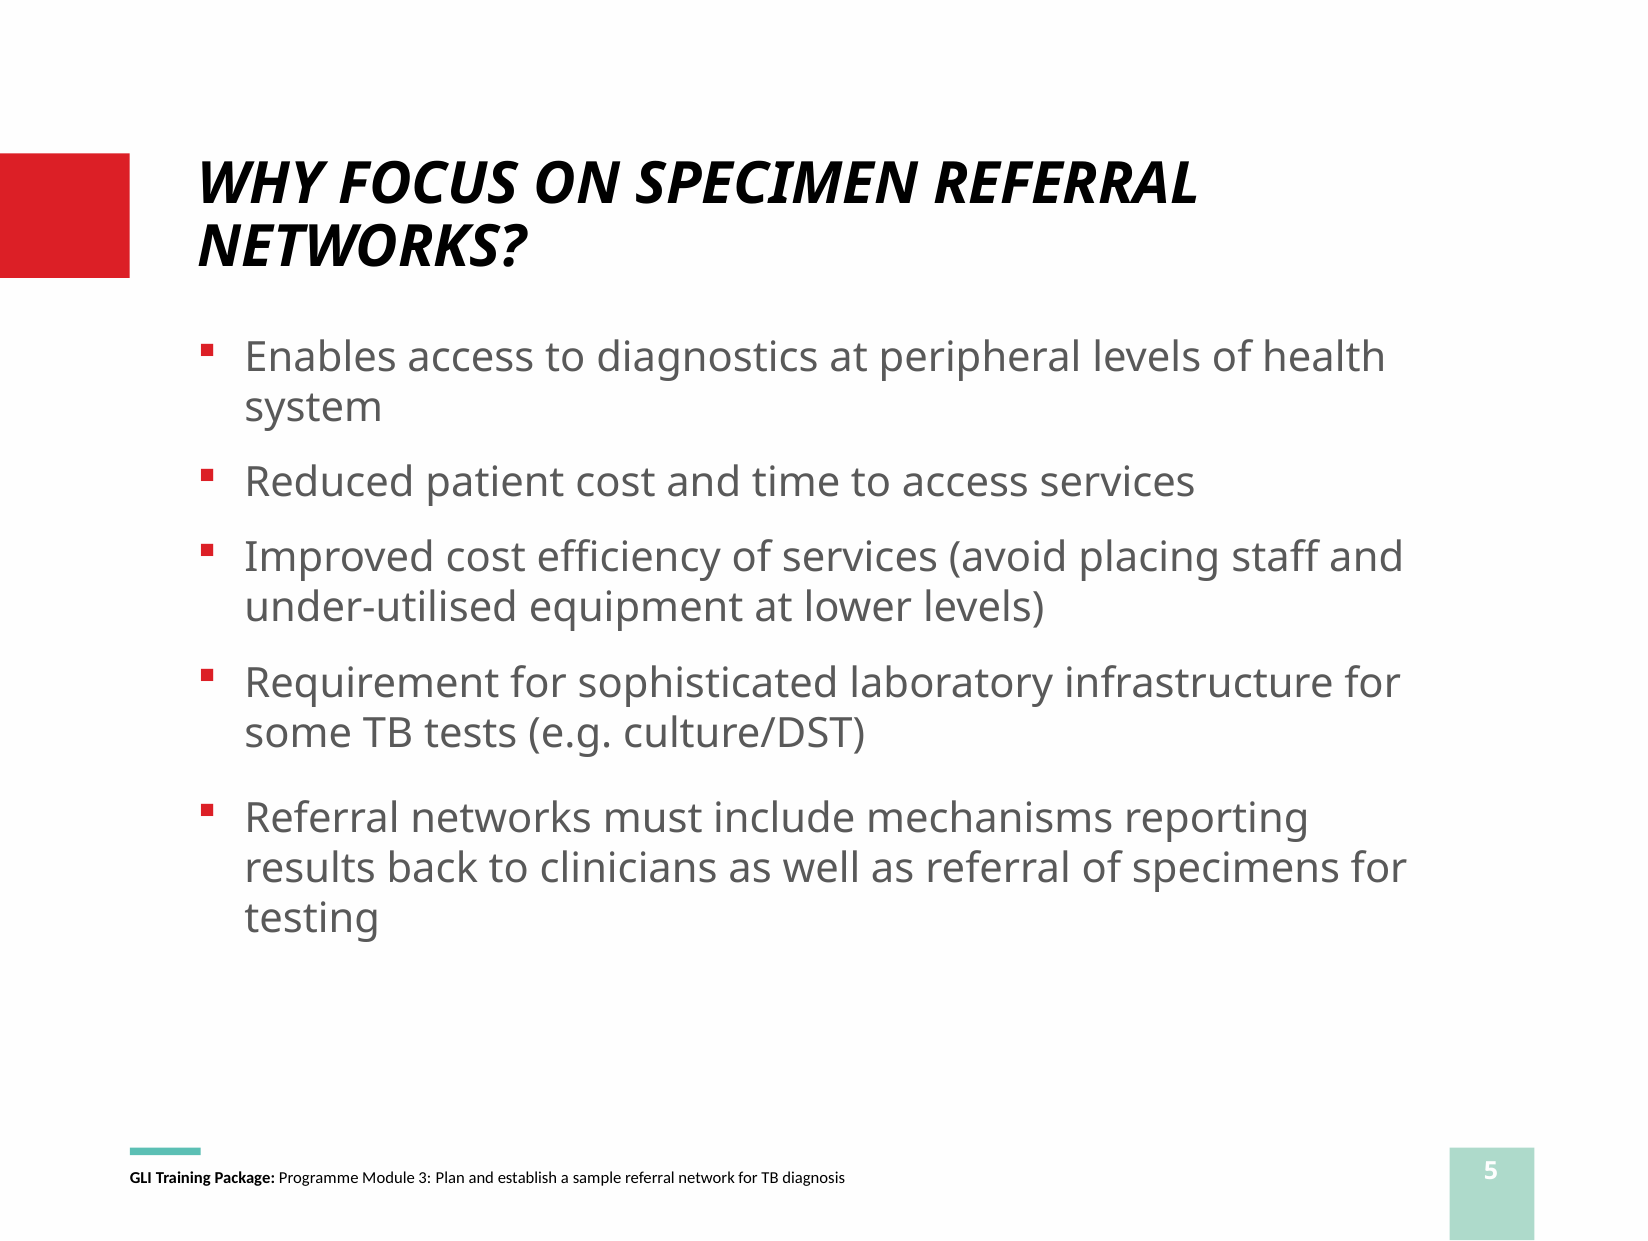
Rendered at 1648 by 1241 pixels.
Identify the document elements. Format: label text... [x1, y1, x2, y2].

list Enables access to diagnostics at peripheral levels of health system Reduced patient cost and time to access services Improved cost efficiency of services (avoid placing staff and under-utilised equipment at lower levels) Requirement for sophisticated laboratory infrastructure for some TB tests (e.g. culture/DST) Referral networks must include mechanisms reporting results back to clinicians as well as referral of specimens for testing [197, 330, 1450, 1087]
title WHY FOCUS ON SPECIMEN REFERRAL NETWORKS? [197, 153, 1450, 278]
